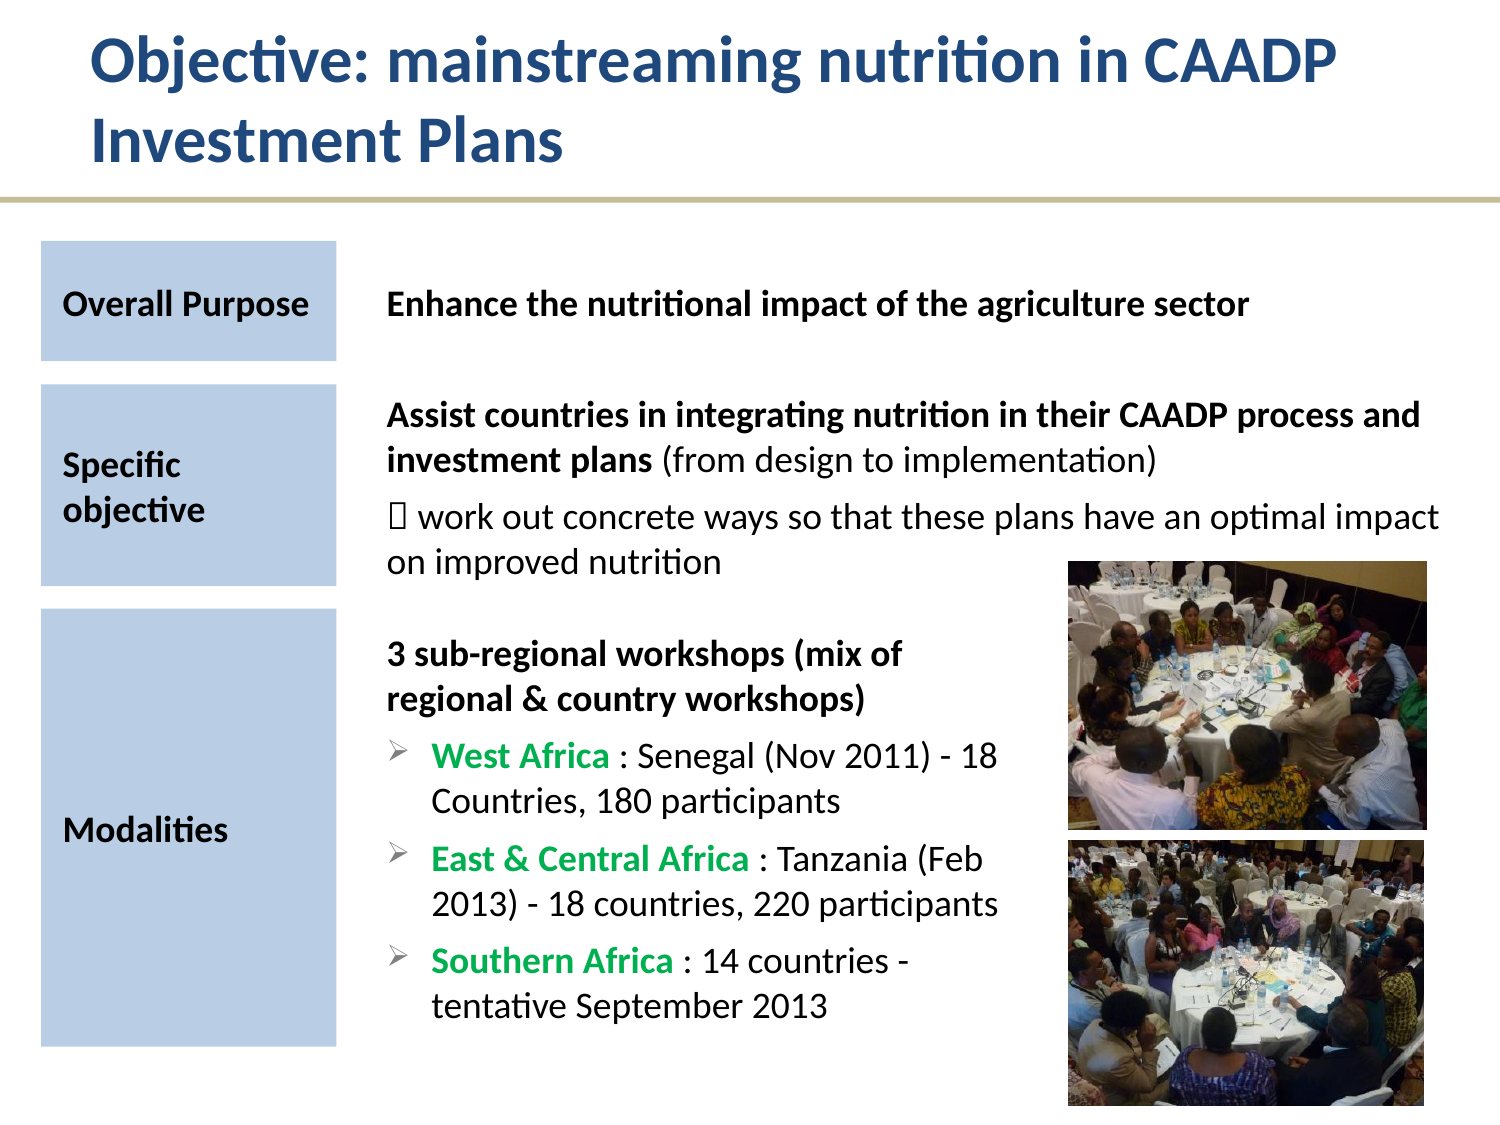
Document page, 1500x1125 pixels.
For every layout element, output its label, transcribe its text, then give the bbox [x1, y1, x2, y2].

text_box Overall Purpose [41, 240, 337, 362]
text_box Assist countries in integrating nutrition in their CAADP process and investment plans (from design to implementation)  work out concrete ways so that these plans have an optimal impact on improved nutrition [371, 385, 1471, 587]
picture [1068, 561, 1427, 830]
title Objective: mainstreaming nutrition in CAADP Investment Plans [75, 19, 1424, 173]
text_box 3 sub-regional workshops (mix of regional & country workshops) West Africa : Senegal (Nov 2011) - 18 Countries, 180 participants East & Central Africa : Tanzania (Feb 2013) - 18 countries, 220 participants Southern Africa : 14 countries - tentative September 2013 [371, 609, 1034, 1046]
text_box Specific objective [41, 384, 337, 587]
picture [1068, 840, 1424, 1107]
text_box Enhance the nutritional impact of the agriculture sector [371, 241, 1471, 362]
text_box Modalities [41, 608, 337, 1047]
